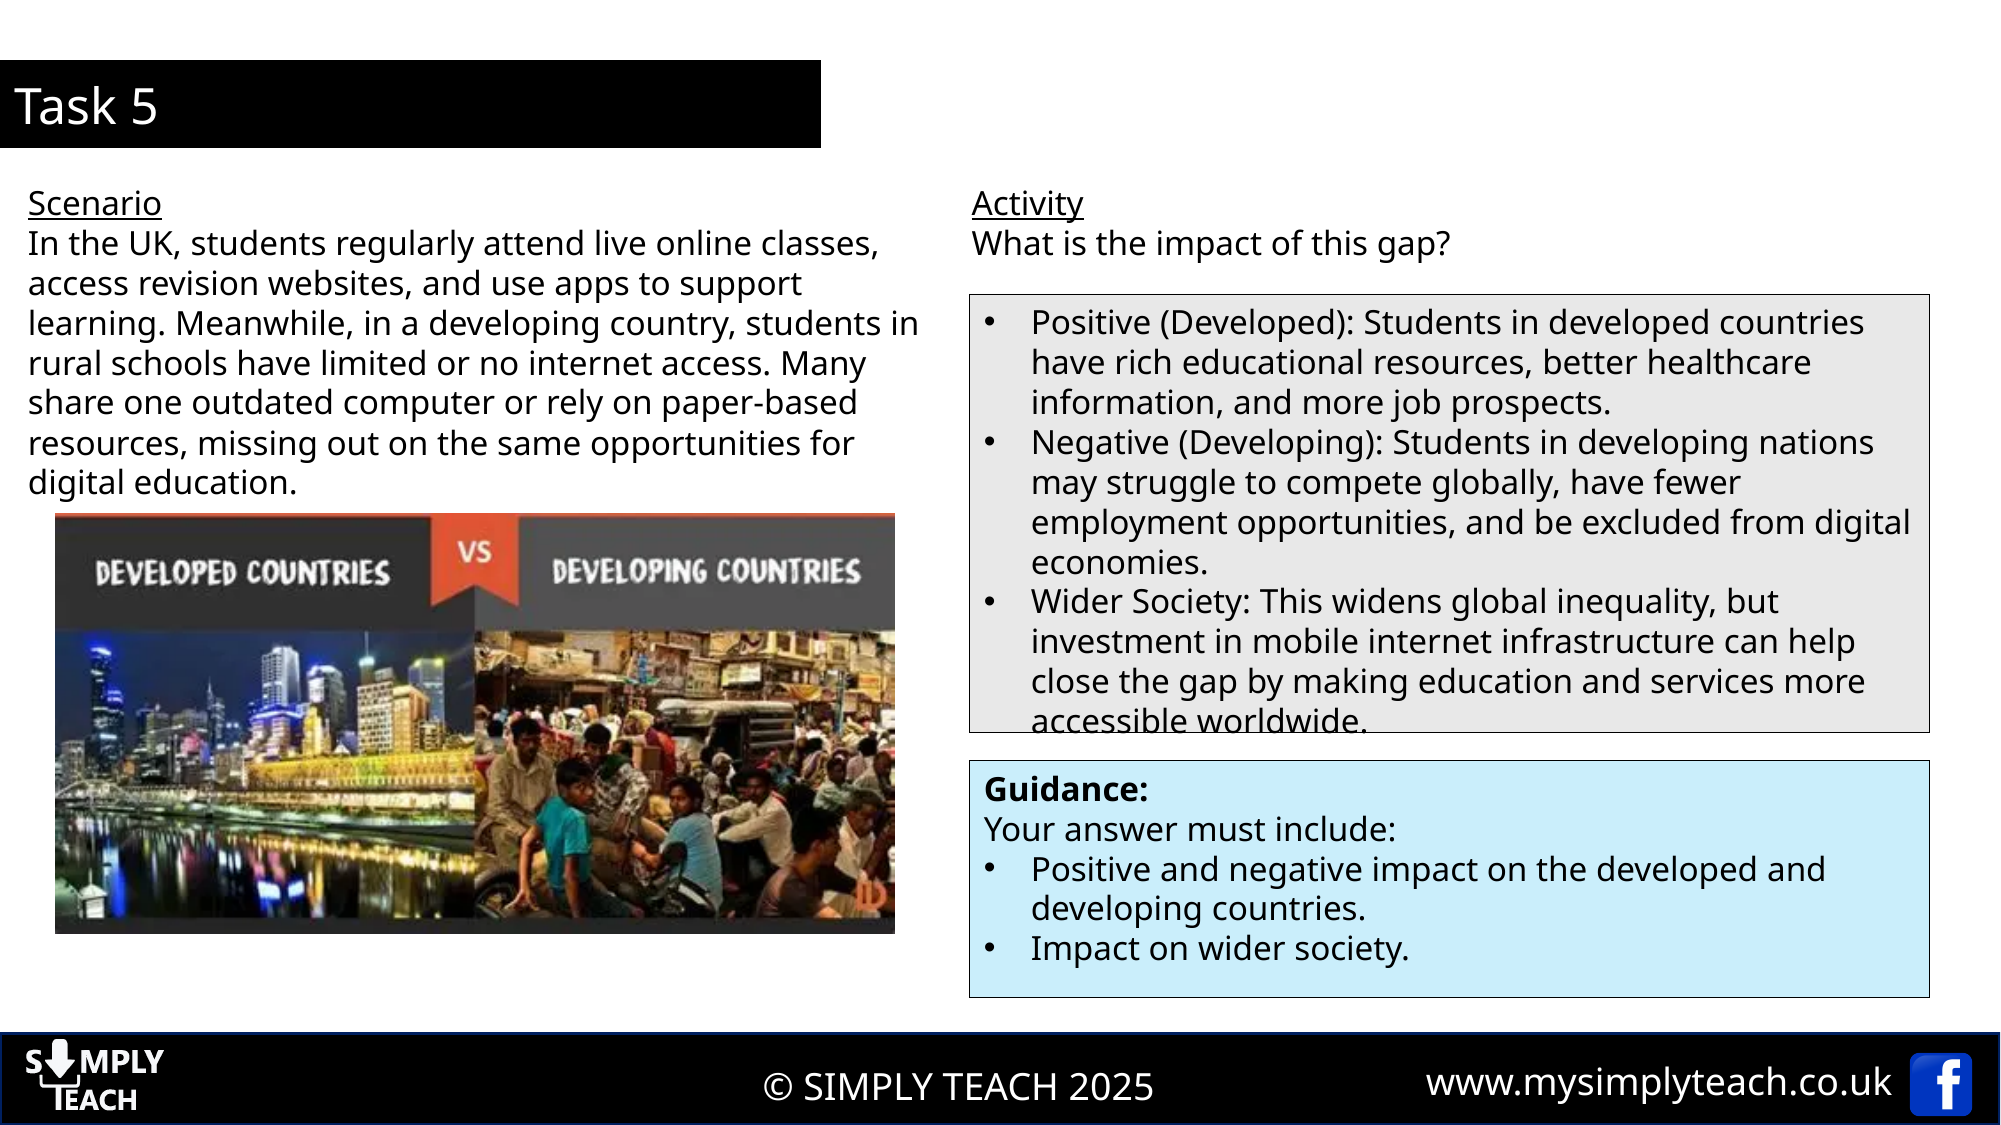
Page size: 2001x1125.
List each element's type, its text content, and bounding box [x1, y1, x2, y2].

text_box Task 5 [0, 60, 821, 148]
picture [15, 1033, 182, 1122]
text_box Scenario In the UK, students regularly attend live online classes, access revision websites, and use apps to support learning. Meanwhile, in a developing country, students in rural schools have limited or no internet access. Many share one outdated computer or rely on paper-based resources, missing out on the same opportunities for digital education. [13, 174, 957, 509]
text_box Positive (Developed): Students in developed countries have rich educational resources, better healthcare information, and more job prospects. Negative (Developing): Students in developing nations may struggle to compete globally, have fewer employment opportunities, and be excluded from digital economies. Wider Society: This widens global inequality, but investment in mobile internet infrastructure can help close the gap by making education and services more accessible worldwide. [968, 292, 1931, 734]
picture [55, 513, 896, 934]
text_box Activity What is the impact of this gap? [956, 174, 1895, 270]
picture [1907, 1050, 1975, 1119]
text_box Guidance: Your answer must include: Positive and negative impact on the developed and developing countries. Impact on wider society. [968, 759, 1931, 999]
